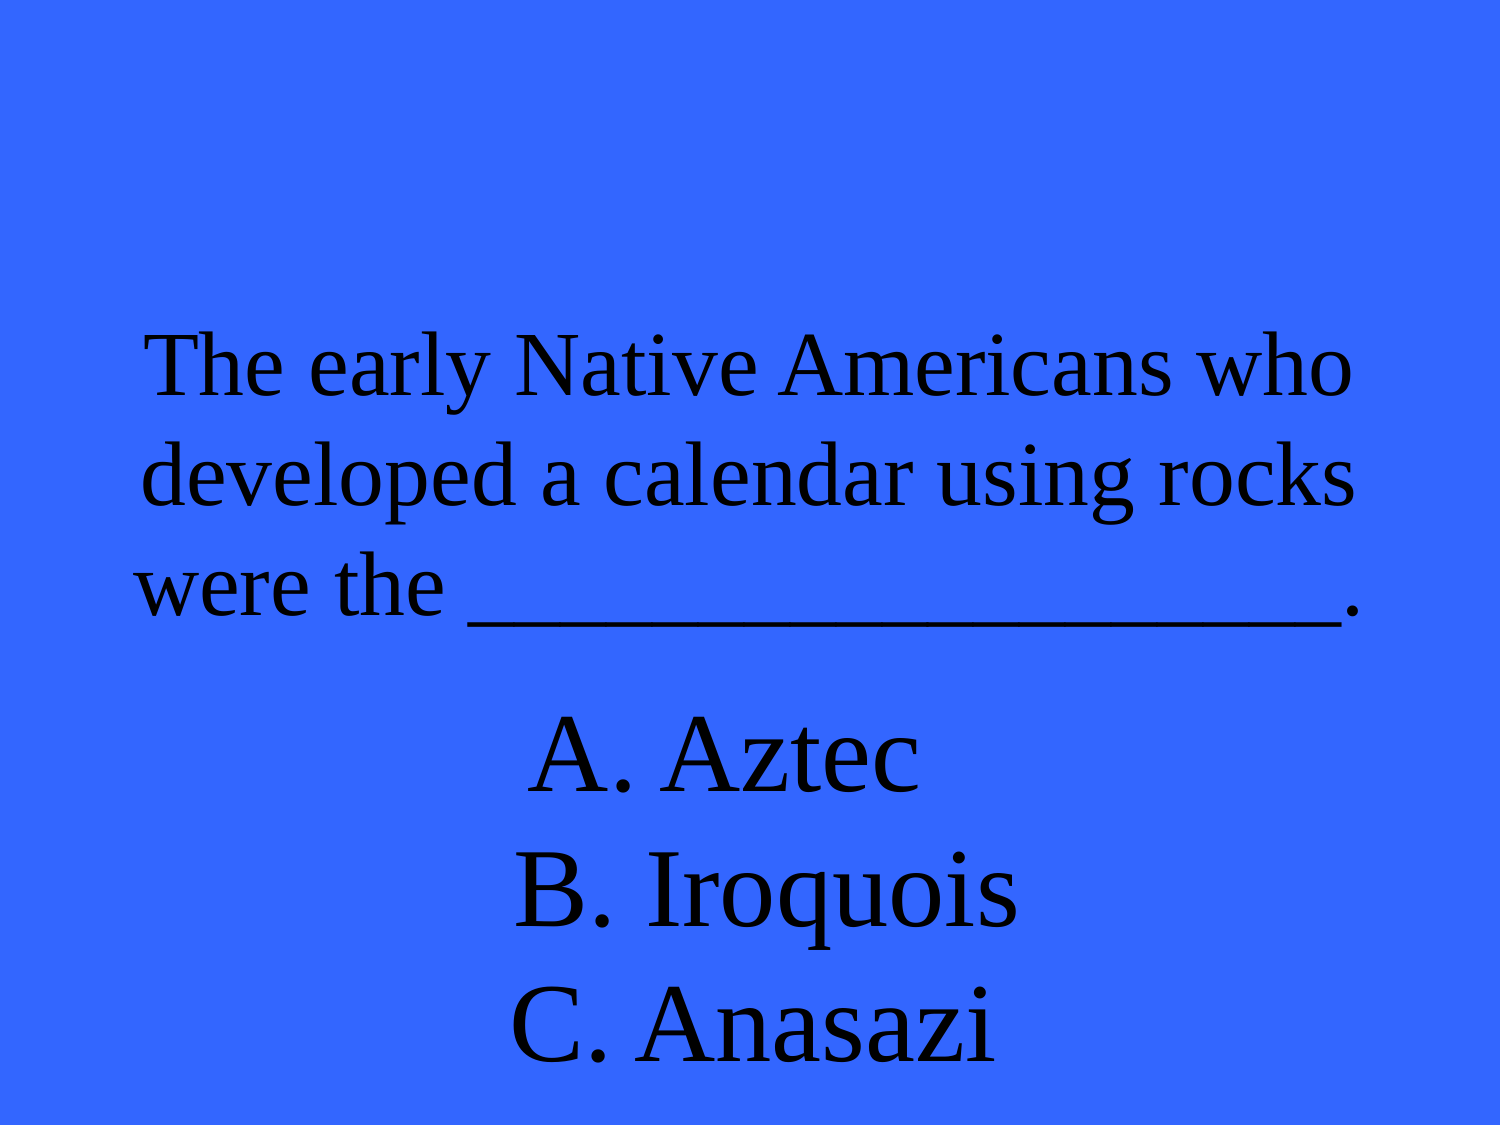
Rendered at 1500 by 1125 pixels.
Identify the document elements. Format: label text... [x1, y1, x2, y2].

text_box A. Aztec B. Iroquois C. Anasazi [62, 375, 1388, 563]
